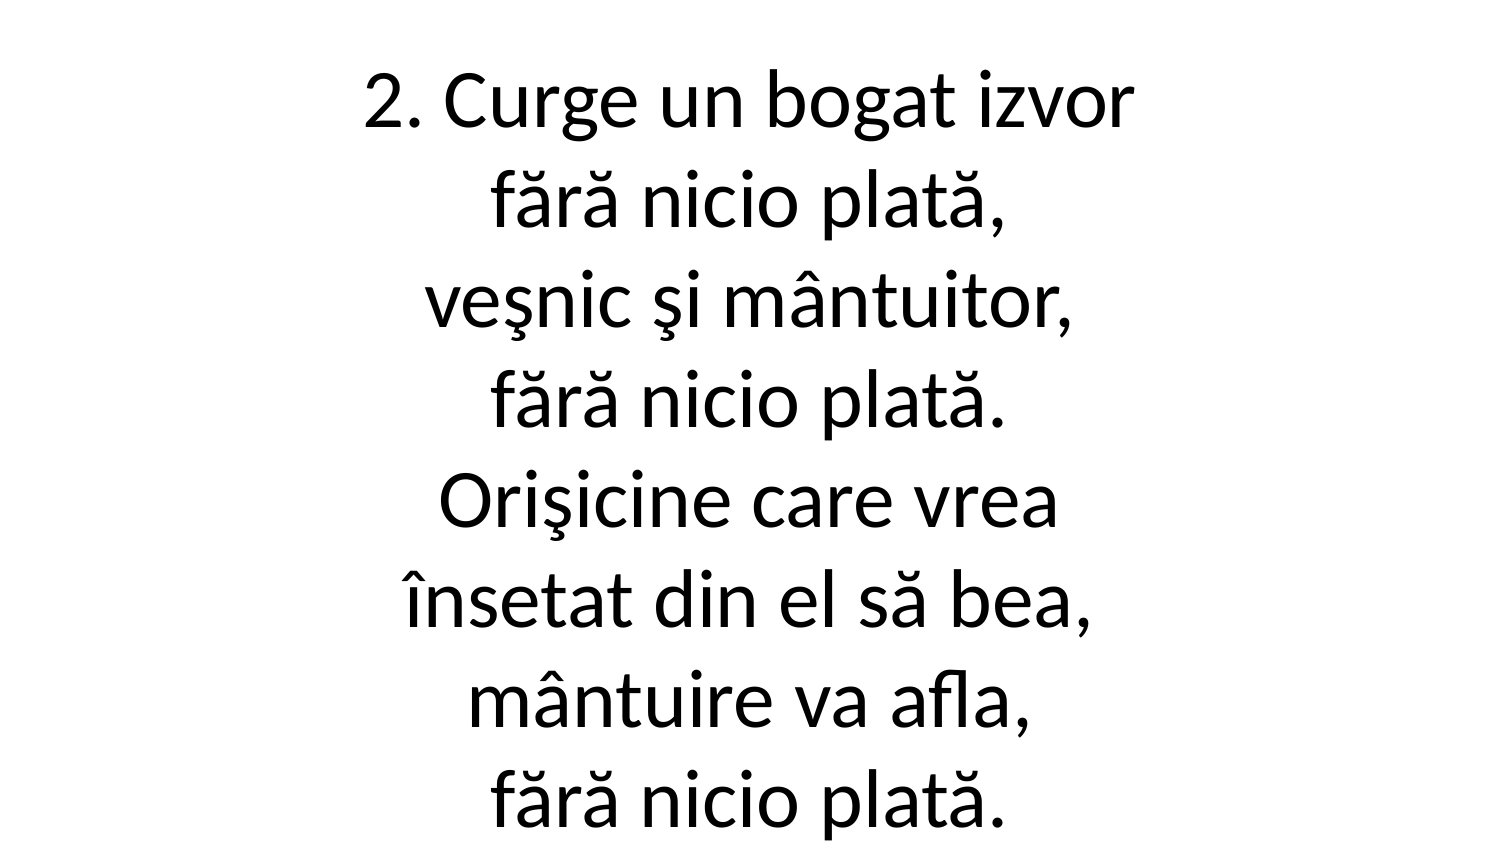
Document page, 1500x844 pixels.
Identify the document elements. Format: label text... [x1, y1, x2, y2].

text_box 2. Curge un bogat izvor fără nicio plată, veşnic şi mântuitor, fără nicio plată. Orişicine care vrea însetat din el să bea, mântuire va afla, fără nicio plată. [347, 0, 1153, 844]
